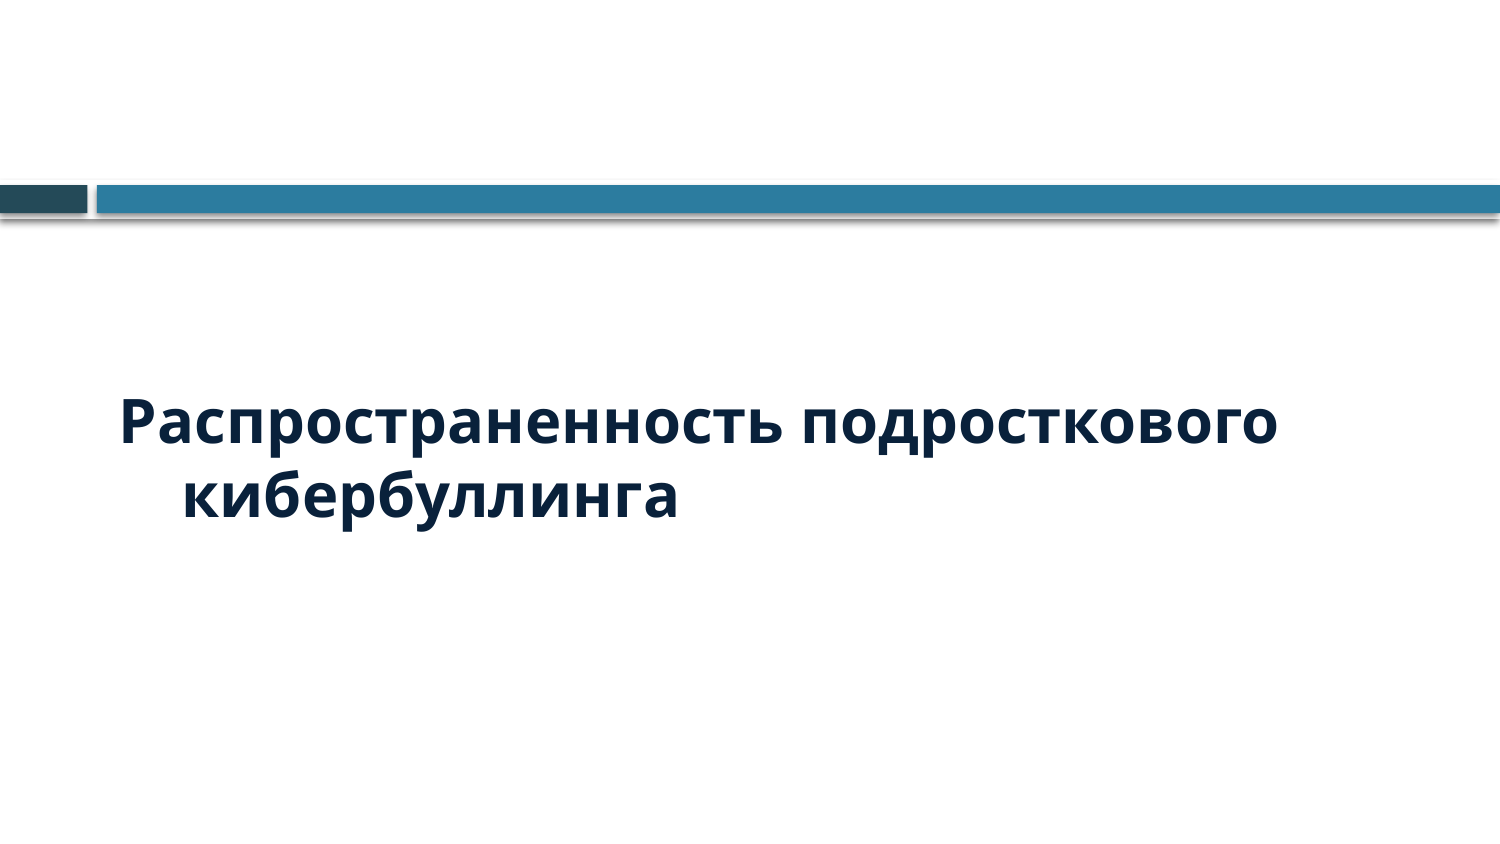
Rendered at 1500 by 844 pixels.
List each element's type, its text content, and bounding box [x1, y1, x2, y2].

title Распространенность подросткового кибербуллинга [104, 371, 1442, 537]
